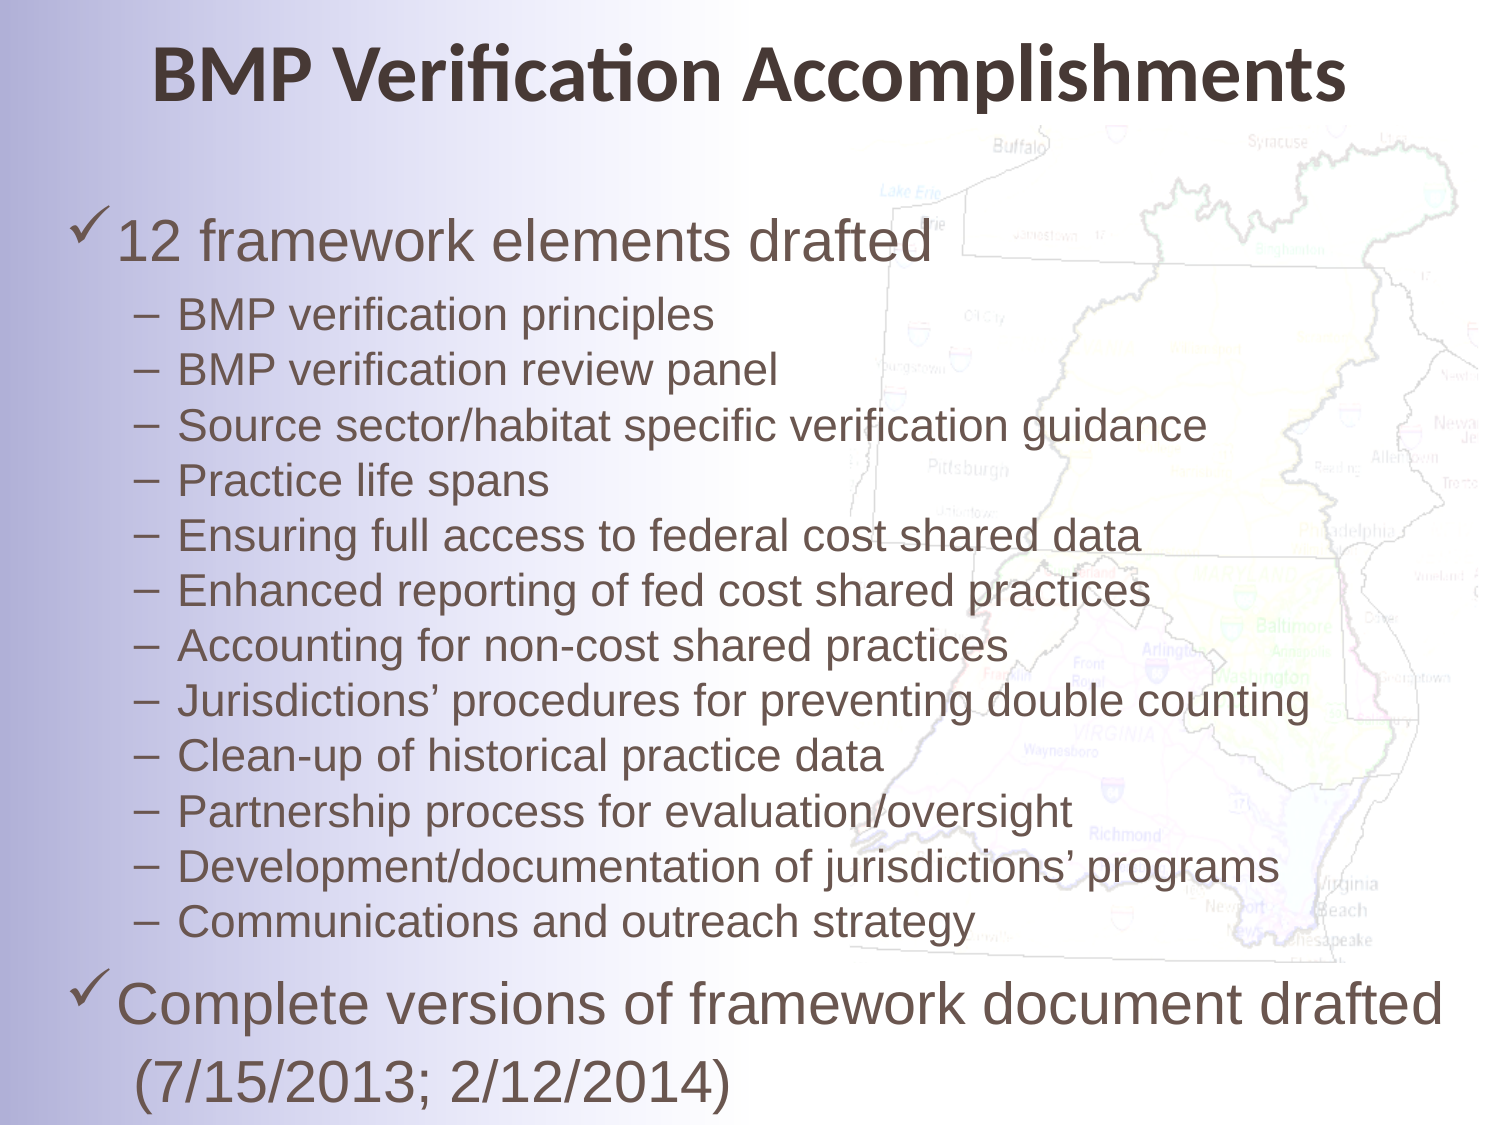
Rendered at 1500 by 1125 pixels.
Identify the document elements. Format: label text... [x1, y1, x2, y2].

list 12 framework elements drafted BMP verification principles BMP verification review panel Source sector/habitat specific verification guidance Practice life spans Ensuring full access to federal cost shared data Enhanced reporting of fed cost shared practices Accounting for non-cost shared practices Jurisdictions’ procedures for preventing double counting Clean-up of historical practice data Partnership process for evaluation/oversight Development/documentation of jurisdictions’ programs Communications and outreach strategy Complete versions of framework document drafted (7/15/2013; 2/12/2014) [49, 187, 1463, 1125]
title BMP Verification Accomplishments [74, 0, 1426, 138]
